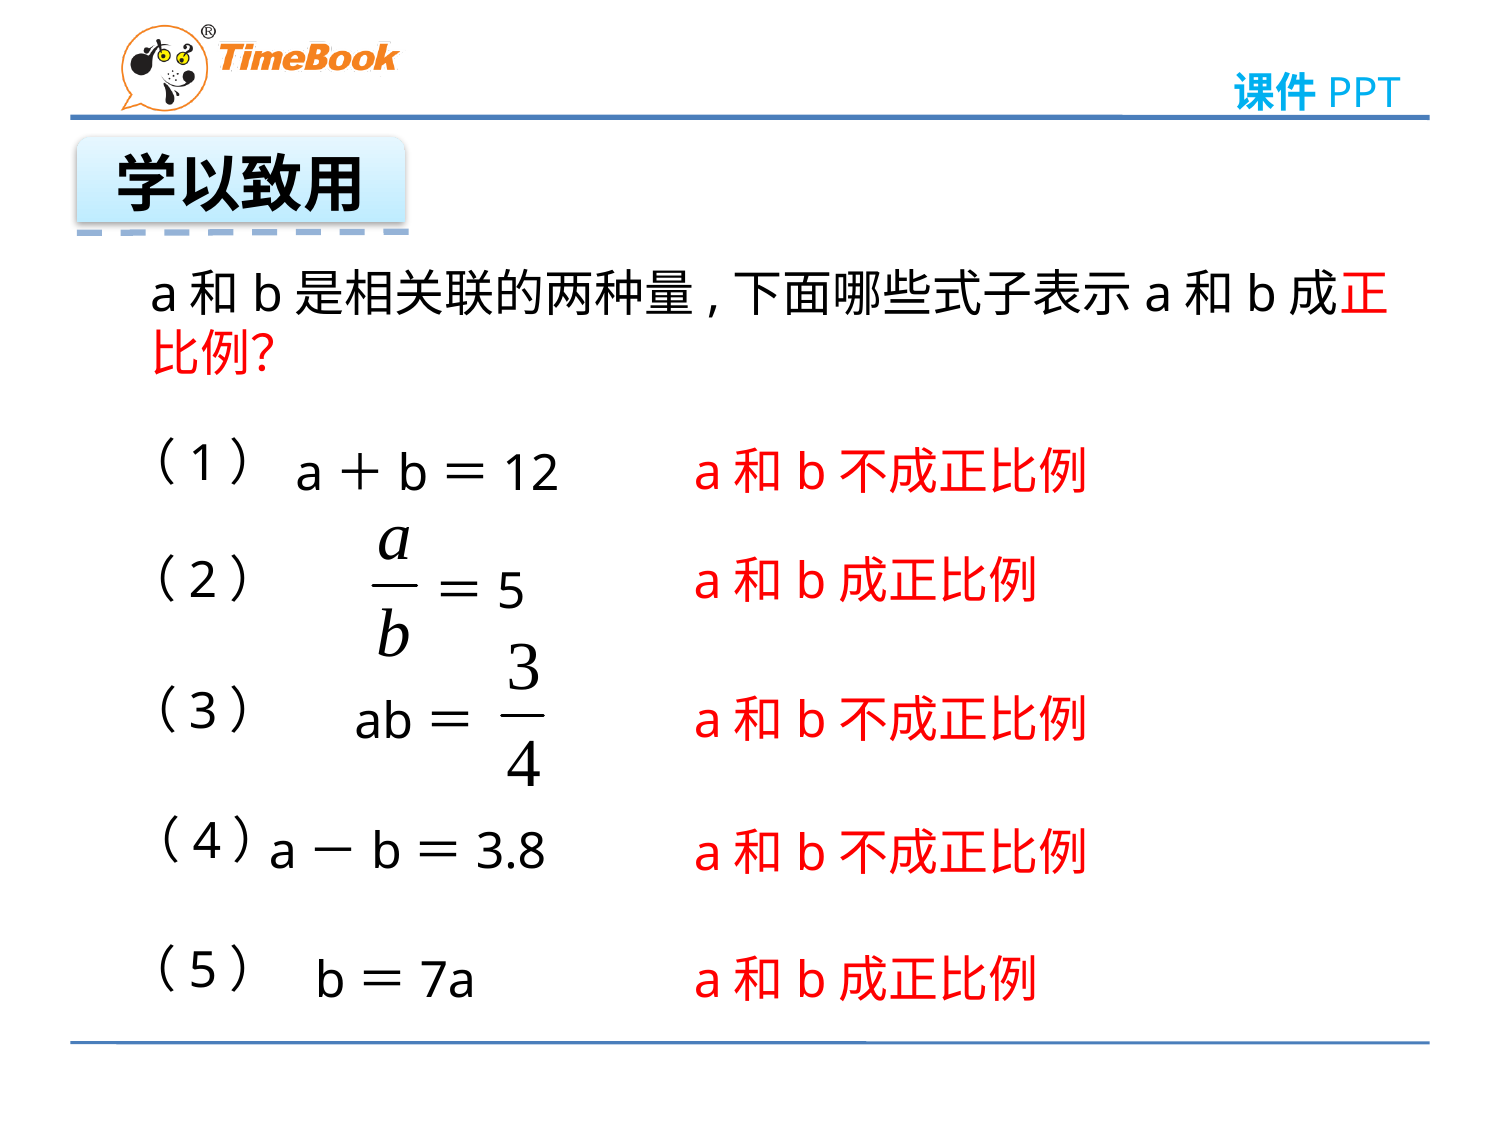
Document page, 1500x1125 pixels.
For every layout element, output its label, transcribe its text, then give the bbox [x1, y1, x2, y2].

text_box a和b成正比例 [679, 940, 1164, 1016]
text_box a和b成正比例 [678, 541, 1163, 616]
text_box a和b不成正比例 [684, 432, 1164, 508]
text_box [111, 422, 680, 509]
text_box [111, 929, 488, 1016]
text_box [111, 623, 810, 802]
picture [118, 22, 408, 113]
text_box a和b不成正比例 [814, 680, 1164, 756]
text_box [111, 493, 599, 623]
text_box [115, 800, 548, 887]
text_box a和b是相关联的两种量,下面哪些式子表示a和b成正比例？ [135, 254, 1435, 389]
text_box a和b不成正比例 [679, 812, 1164, 888]
text_box 学以致用 [76, 136, 406, 223]
